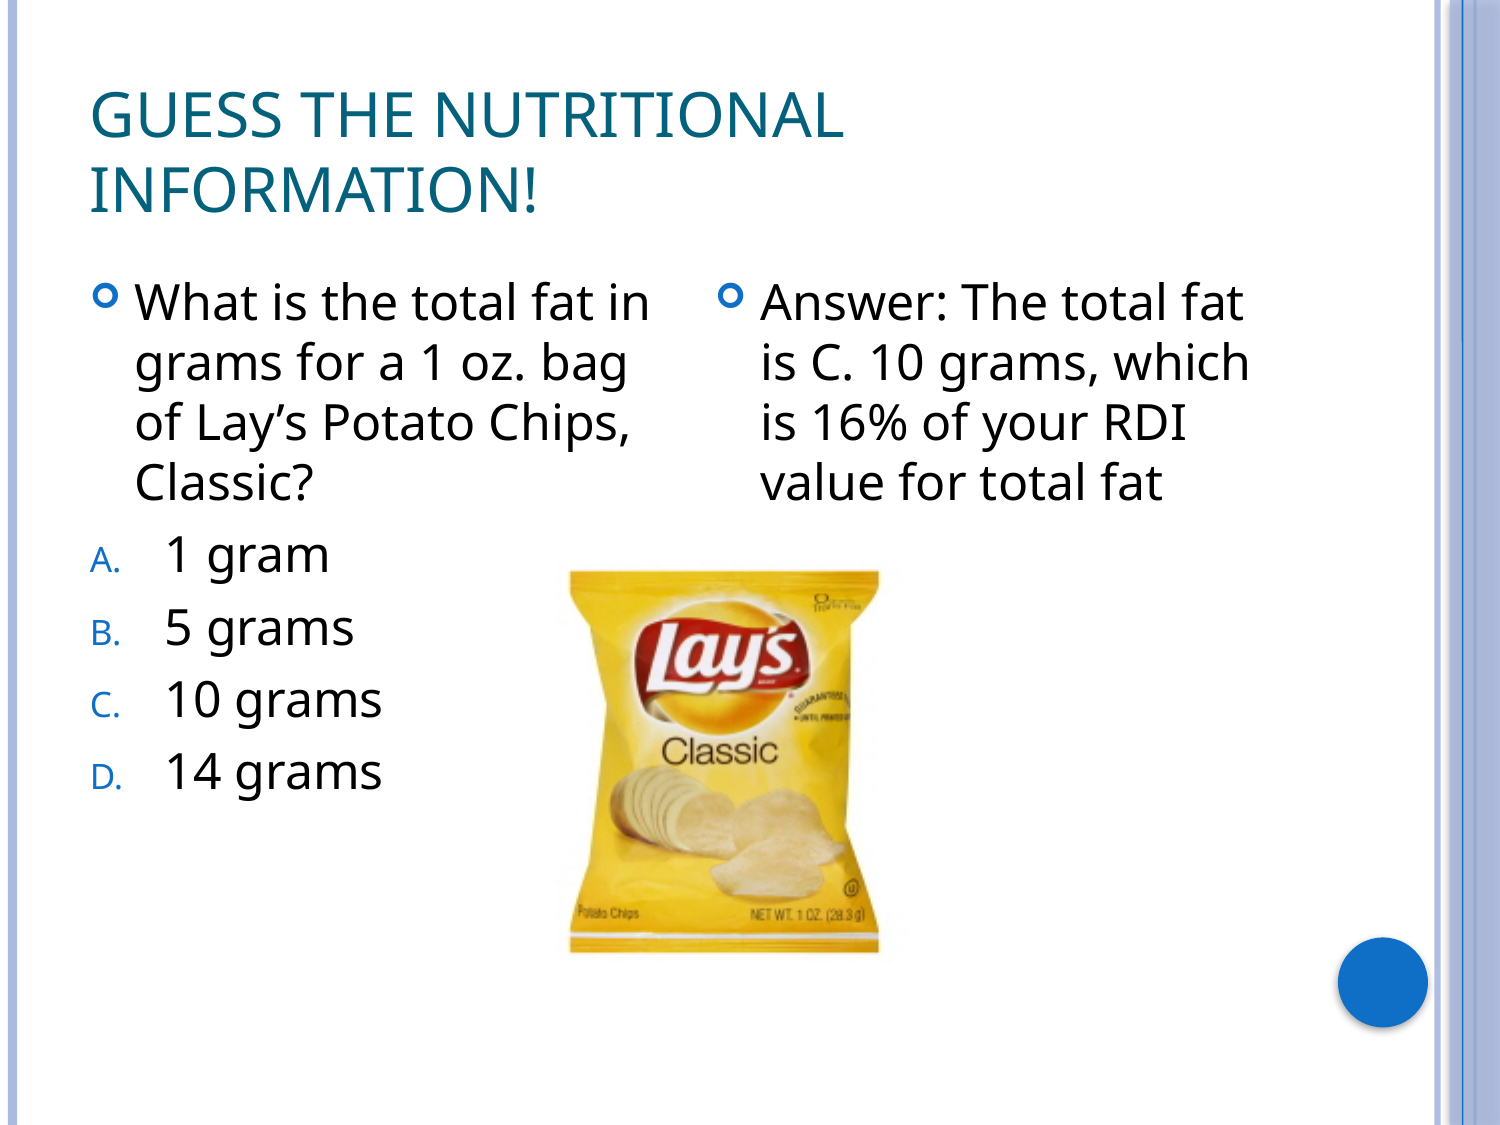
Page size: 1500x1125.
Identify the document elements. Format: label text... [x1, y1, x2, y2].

list What is the total fat in grams for a 1 oz. bag of Lay’s Potato Chips, Classic? 1 gram 5 grams 10 grams 14 grams [75, 262, 675, 1013]
list Answer: The total fat is C. 10 grams, which is 16% of your RDI value for total fat [700, 262, 1301, 1013]
title Guess The Nutritional Information! [75, 45, 1300, 233]
picture [524, 561, 926, 963]
